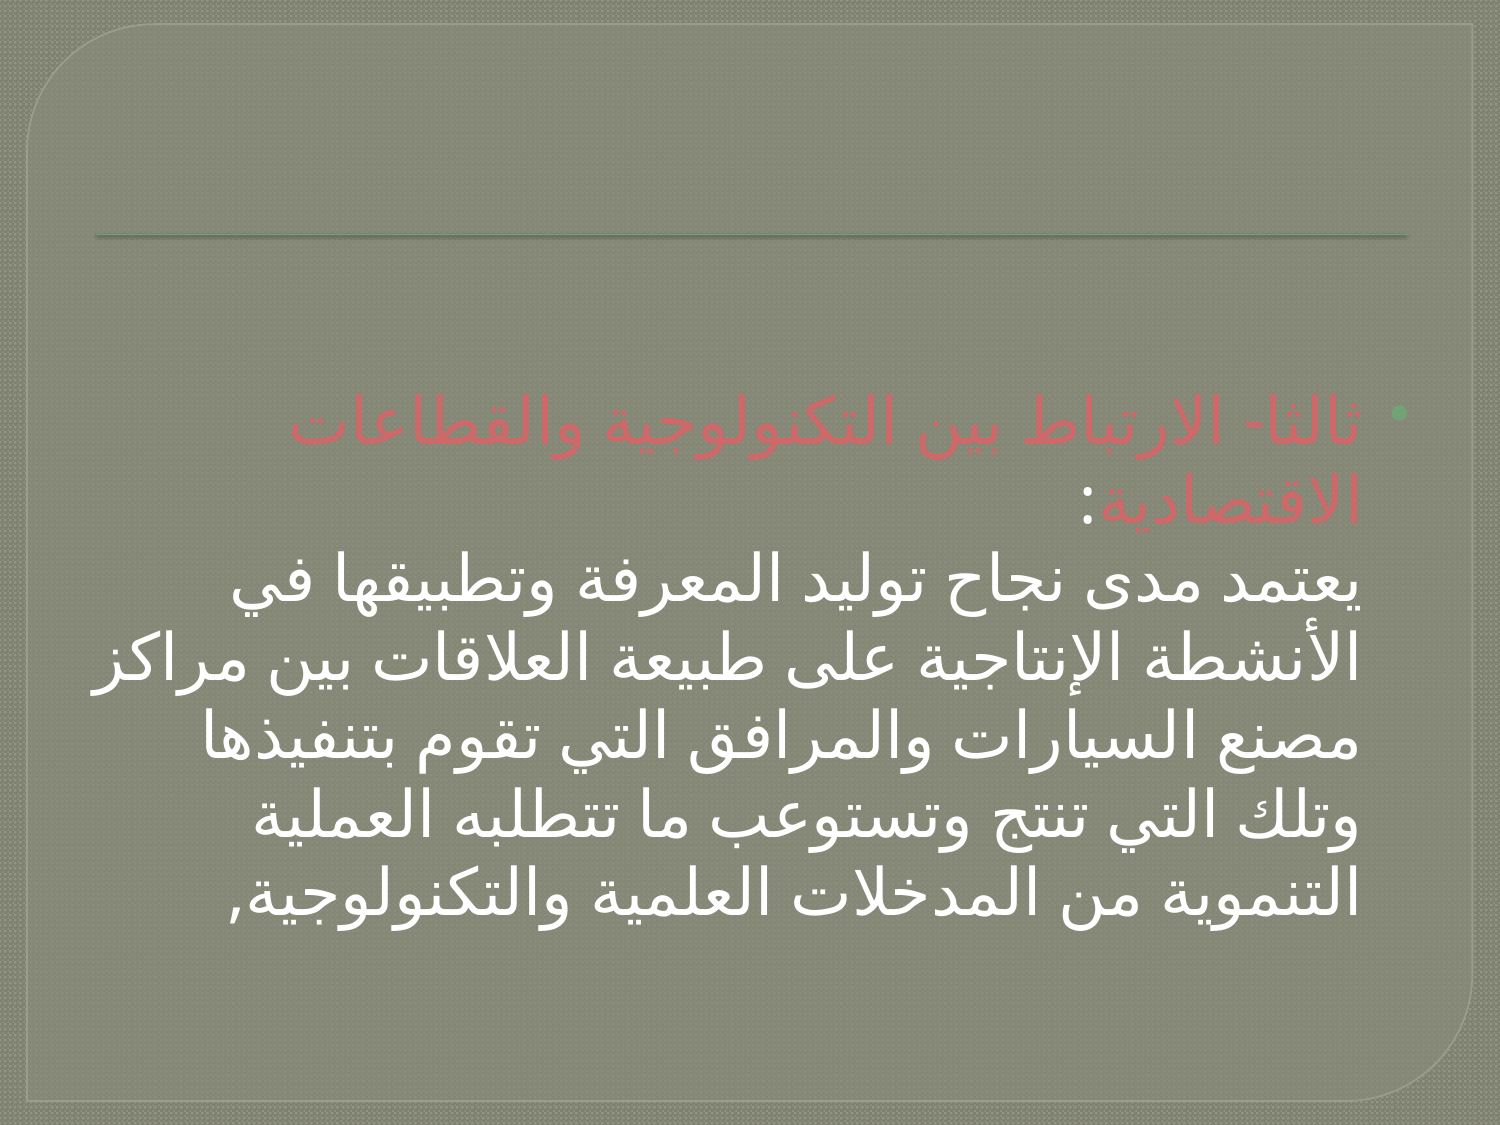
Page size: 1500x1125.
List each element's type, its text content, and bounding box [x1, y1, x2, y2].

list ثالثا- الارتباط بين التكنولوجية والقطاعات الاقتصادية: يعتمد مدى نجاح توليد المعرفة وتطبيقها في الأنشطة الإنتاجية على طبيعة العلاقات بين مراكز مصنع السيارات والمرافق التي تقوم بتنفيذها وتلك التي تنتج وتستوعب ما تتطلبه العملية التنموية من المدخلات العلمية والتكنولوجية, [75, 58, 1425, 1013]
